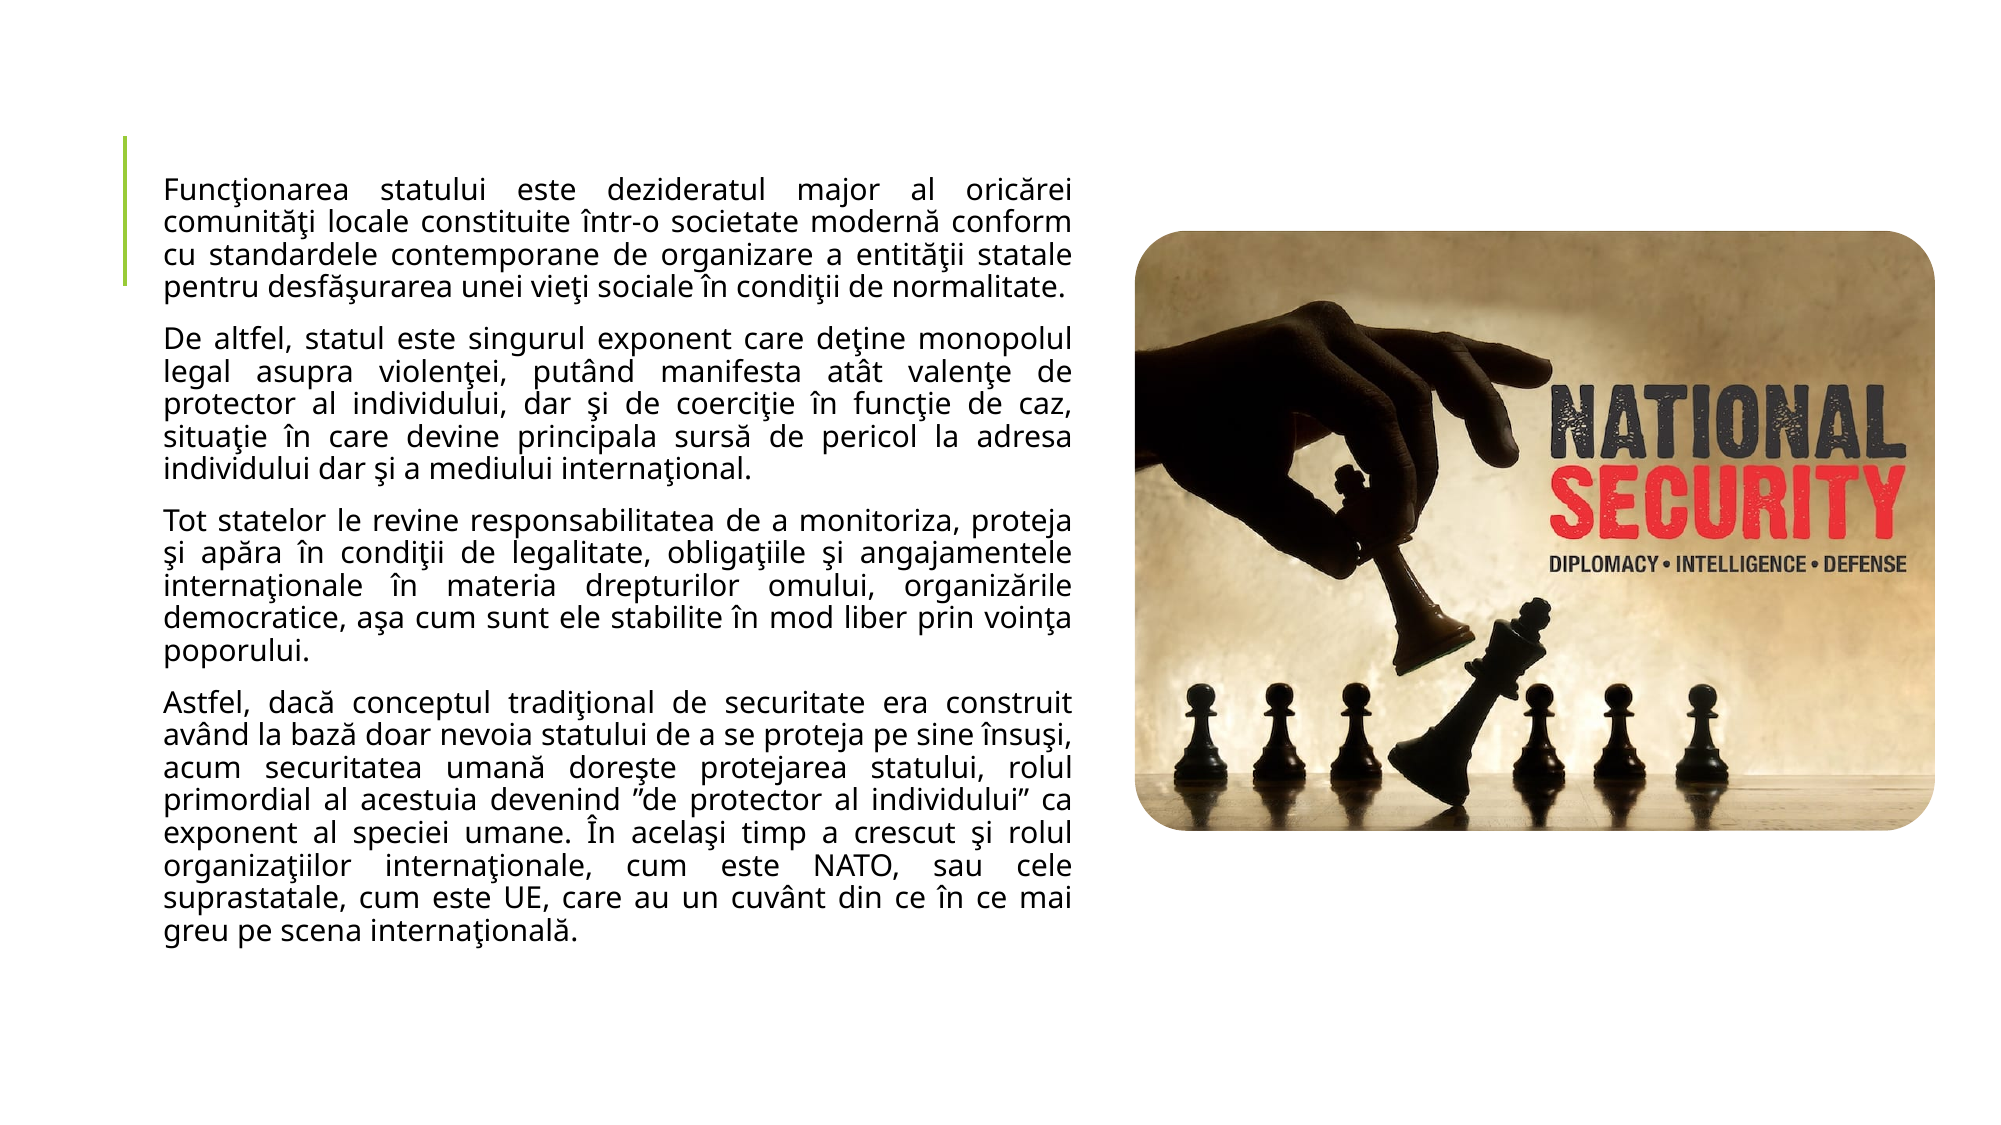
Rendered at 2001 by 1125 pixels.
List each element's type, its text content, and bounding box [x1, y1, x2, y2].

list Funcţionarea statului este dezideratul major al oricărei comunităţi locale constituite într-o societate modernă conform cu standardele contemporane de organizare a entităţii statale pentru desfăşurarea unei vieţi sociale în condiţii de normalitate. De altfel, statul este singurul exponent care deţine monopolul legal asupra violenţei, putând manifesta atât valenţe de protector al individului, dar şi de coerciţie în funcţie de caz, situaţie în care devine principala sursă de pericol la adresa individului dar şi a mediului internaţional. Tot statelor le revine responsabilitatea de a monitoriza, proteja şi apăra în condiţii de legalitate, obligaţiile şi angajamentele internaţionale în materia drepturilor omului, organizările democratice, aşa cum sunt ele stabilite în mod liber prin voinţa poporului. Astfel, dacă conceptul tradiţional de securitate era construit având la bază doar nevoia statului de a se proteja pe sine însuşi, acum securitatea umană doreşte protejarea statului, rolul primordial al acestuia devenind ”de protector al individului” ca exponent al speciei umane. În acelaşi timp a crescut şi rolul organizaţiilor internaţionale, cum este NATO, sau cele suprastatale, cum este UE, care au un cuvânt din ce în ce mai greu pe scena internaţională. [142, 166, 1080, 959]
picture [1134, 230, 1936, 831]
